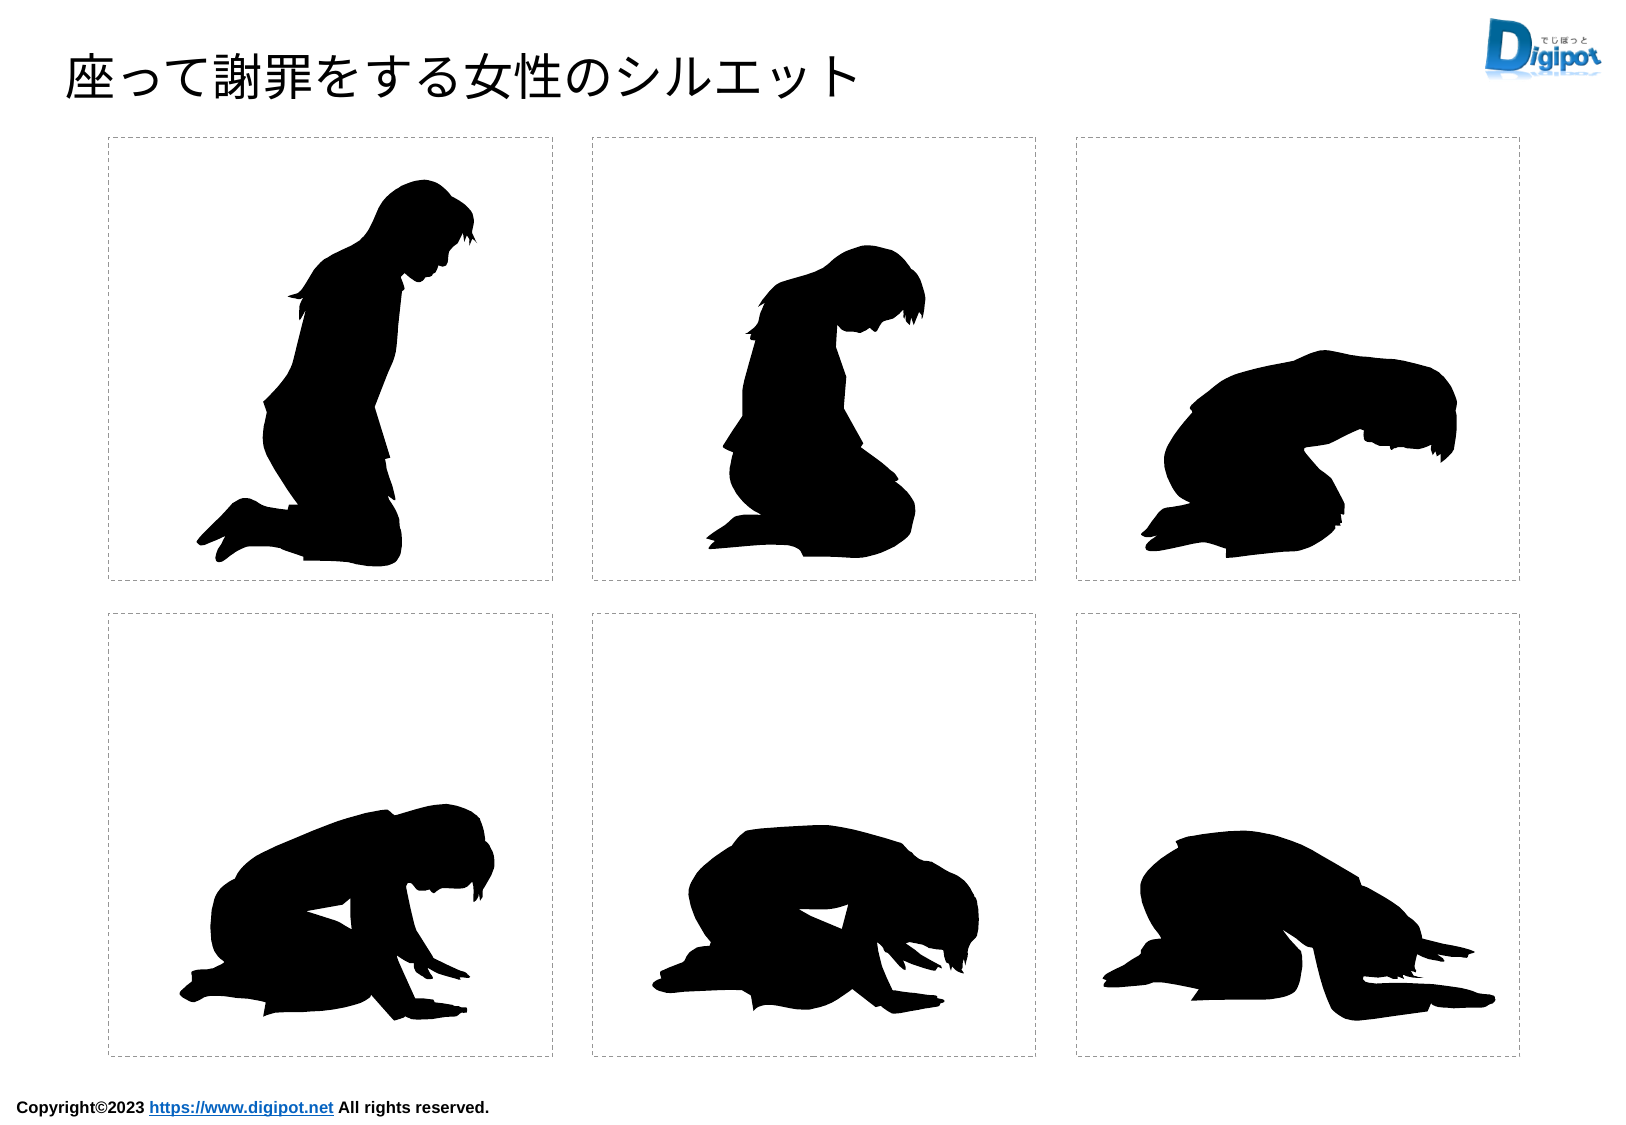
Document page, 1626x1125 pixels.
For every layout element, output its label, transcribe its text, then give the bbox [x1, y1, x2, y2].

text_box 座って謝罪をする女性のシルエット [50, 38, 878, 113]
text_box [1141, 350, 1458, 558]
text_box [706, 245, 926, 558]
text_box [179, 803, 495, 1021]
text_box [196, 179, 478, 567]
text_box [1102, 830, 1496, 1021]
picture [1485, 18, 1602, 82]
text_box [652, 825, 979, 1014]
